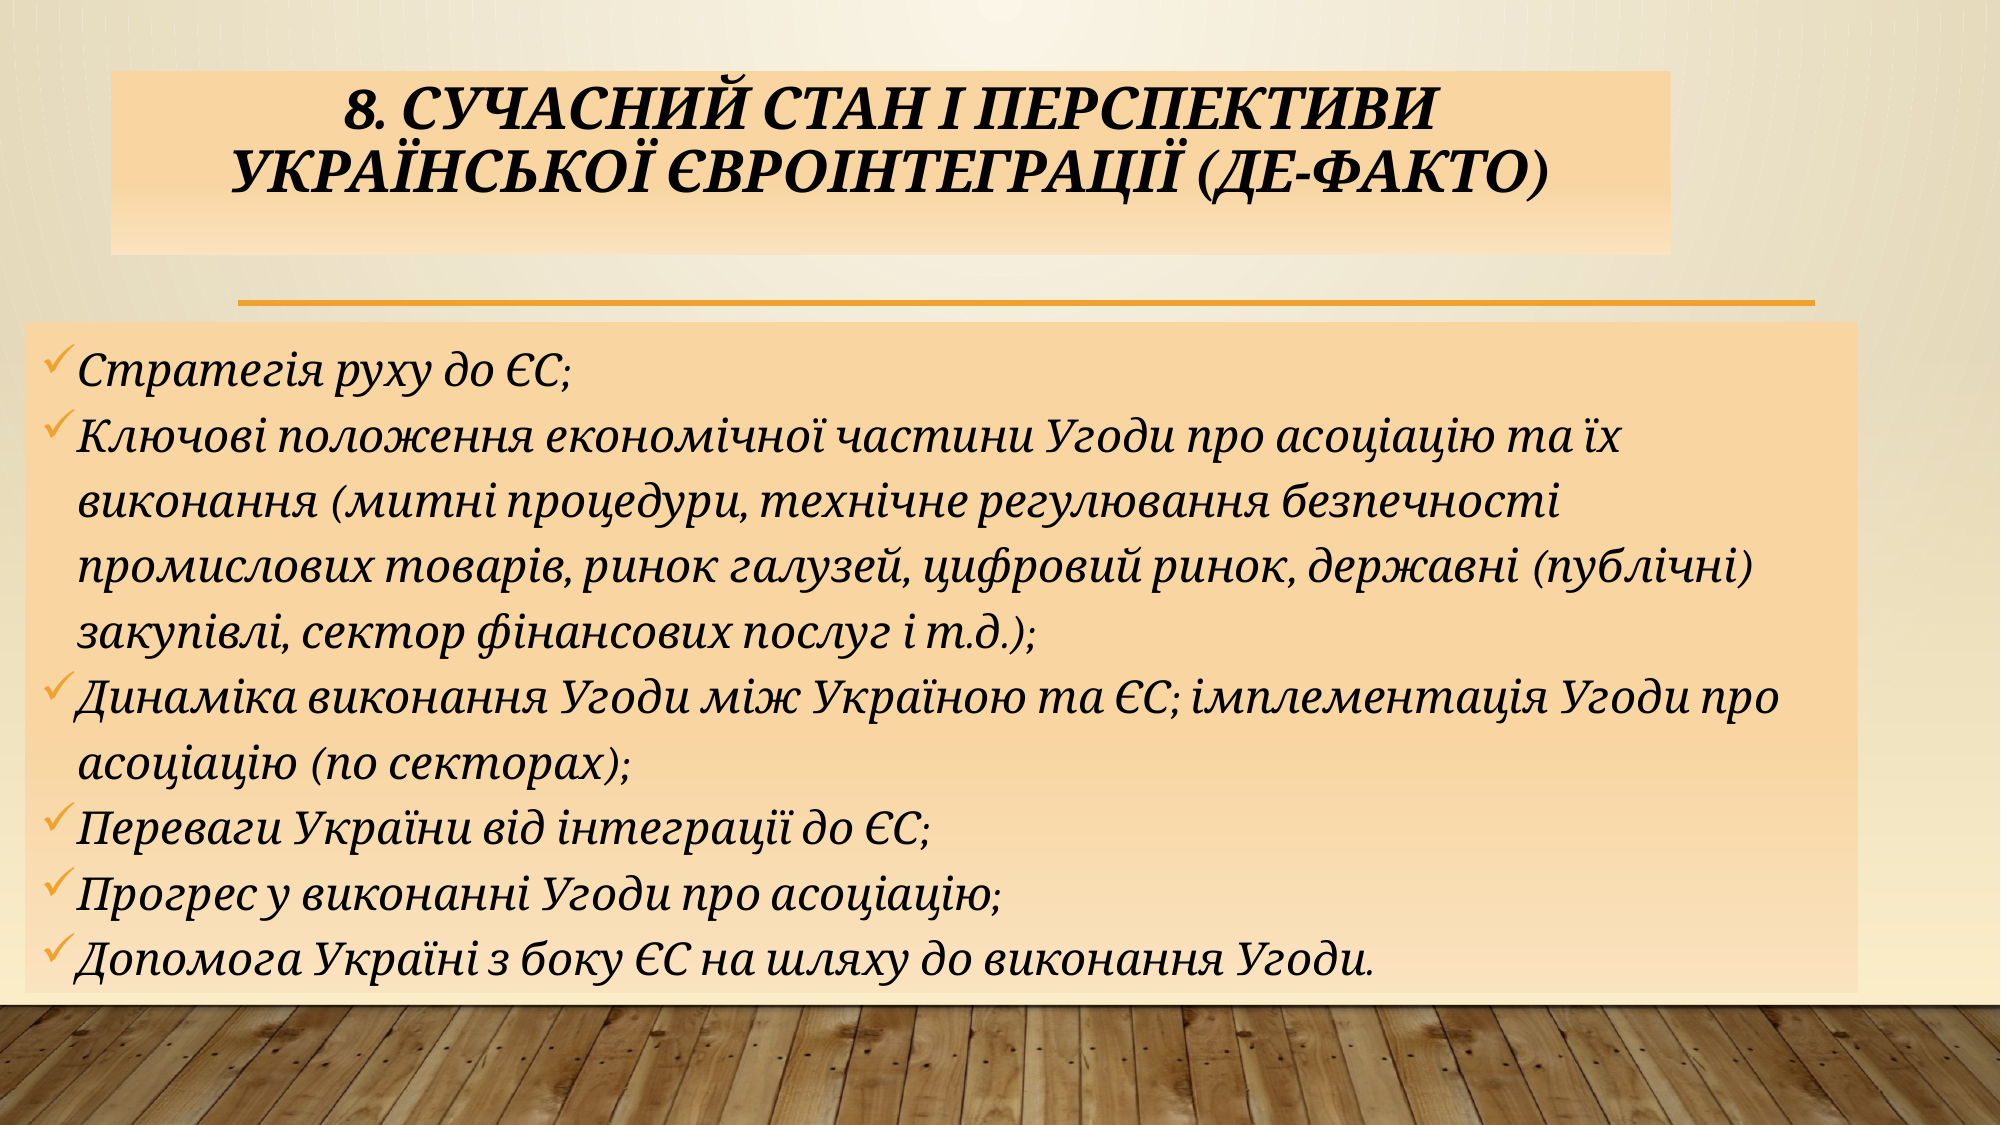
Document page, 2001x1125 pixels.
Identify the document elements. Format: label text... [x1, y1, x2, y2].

title 8. Сучасний стан і перспективи української євроінтеграції (де-факто) [111, 71, 1671, 255]
picture [0, 1005, 2000, 1125]
list Стратегія руху до ЄС; Ключові положення економічної частини Угоди про асоціацію та їх виконання (митні процедури, технічне регулювання безпечності промислових товарів, ринок галузей, цифровий ринок, державні (публічні) закупівлі, сектор фінансових послуг і т.д.); Динаміка виконання Угоди між Україною та ЄС; імплементація Угоди про асоціацію (по секторах); Переваги України від інтеграції до ЄС; Прогрес у виконанні Угоди про асоціацію; Допомога Україні з боку ЄС на шляху до виконання Угоди. [25, 322, 1858, 993]
